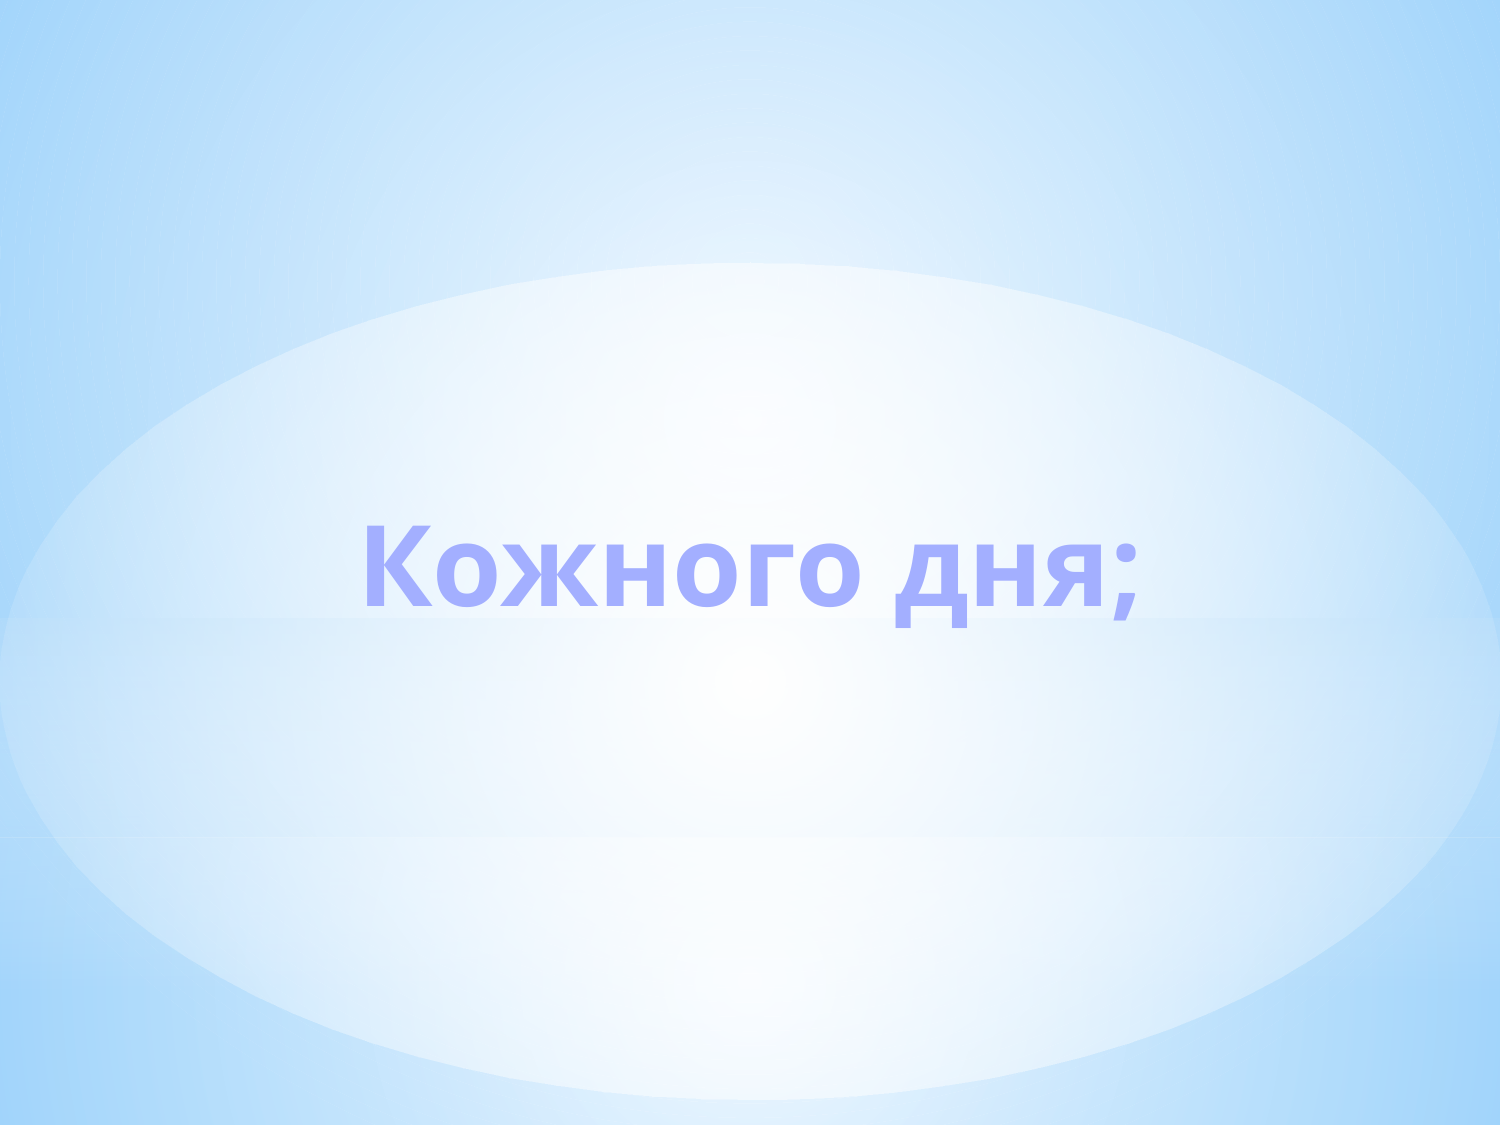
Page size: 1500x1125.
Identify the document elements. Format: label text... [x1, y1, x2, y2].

text_box Кожного дня; [342, 486, 1158, 637]
